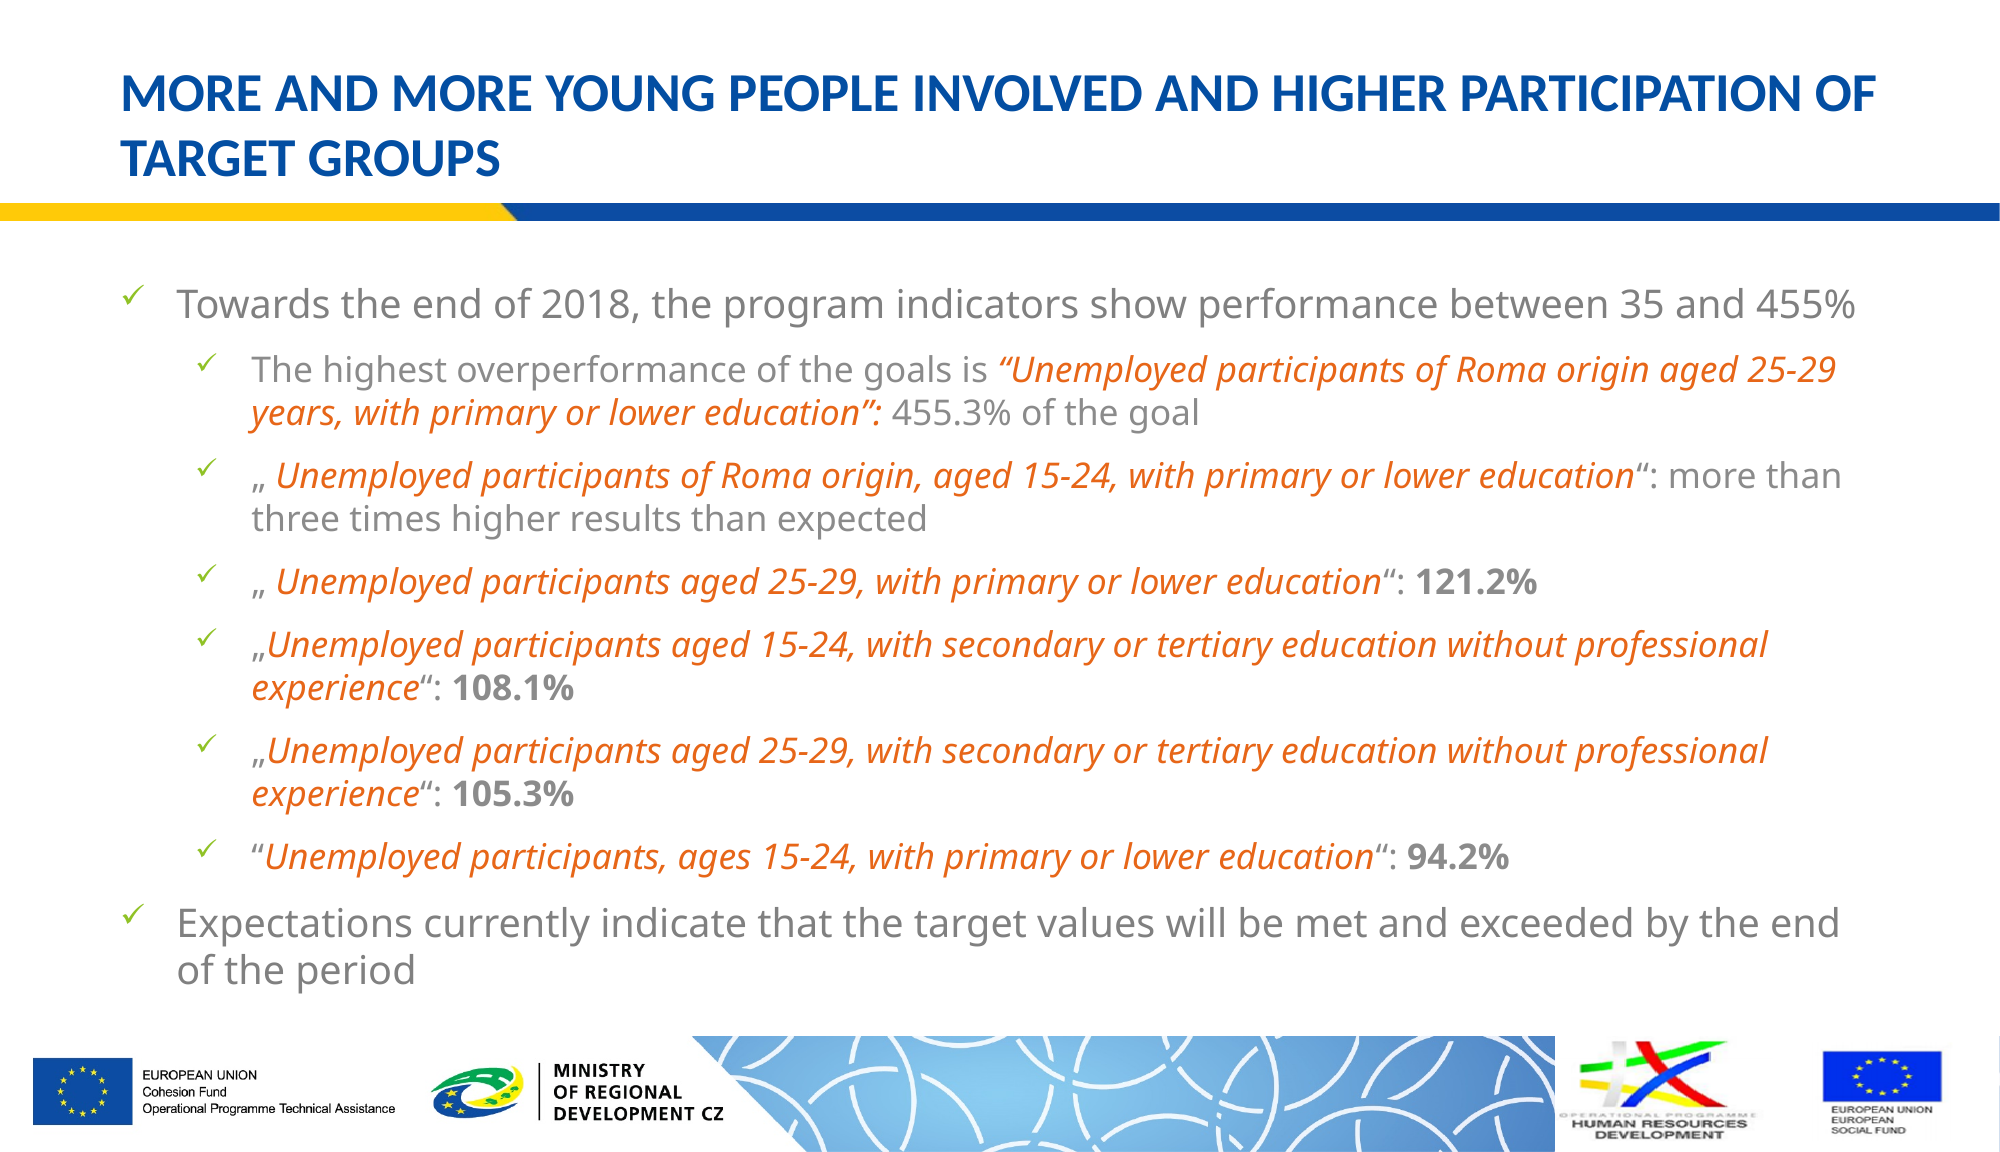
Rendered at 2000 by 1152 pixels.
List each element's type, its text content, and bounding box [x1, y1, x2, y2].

picture [0, 203, 2000, 221]
title MORE AND MORE YOUNG PEOPLE INVOLVED AND HIGHER PARTICIPATION OF TARGET GROUPS [99, 46, 1900, 198]
picture [0, 1036, 2000, 1152]
list Towards the end of 2018, the program indicators show performance between 35 and 455% The highest overperformance of the goals is “Unemployed participants of Roma origin aged 25-29 years, with primary or lower education”: 455.3% of the goal „ Unemployed participants of Roma origin, aged 15-24, with primary or lower education“: more than three times higher results than expected „ Unemployed participants aged 25-29, with primary or lower education“: 121.2% „Unemployed participants aged 15-24, with secondary or tertiary education without professional experience“: 108.1% „Unemployed participants aged 25-29, with secondary or tertiary education without professional experience“: 105.3% “Unemployed participants, ages 15-24, with primary or lower education“: 94.2% Expectations currently indicate that the target values will be met and exceeded by the end of the period [99, 268, 1900, 1029]
